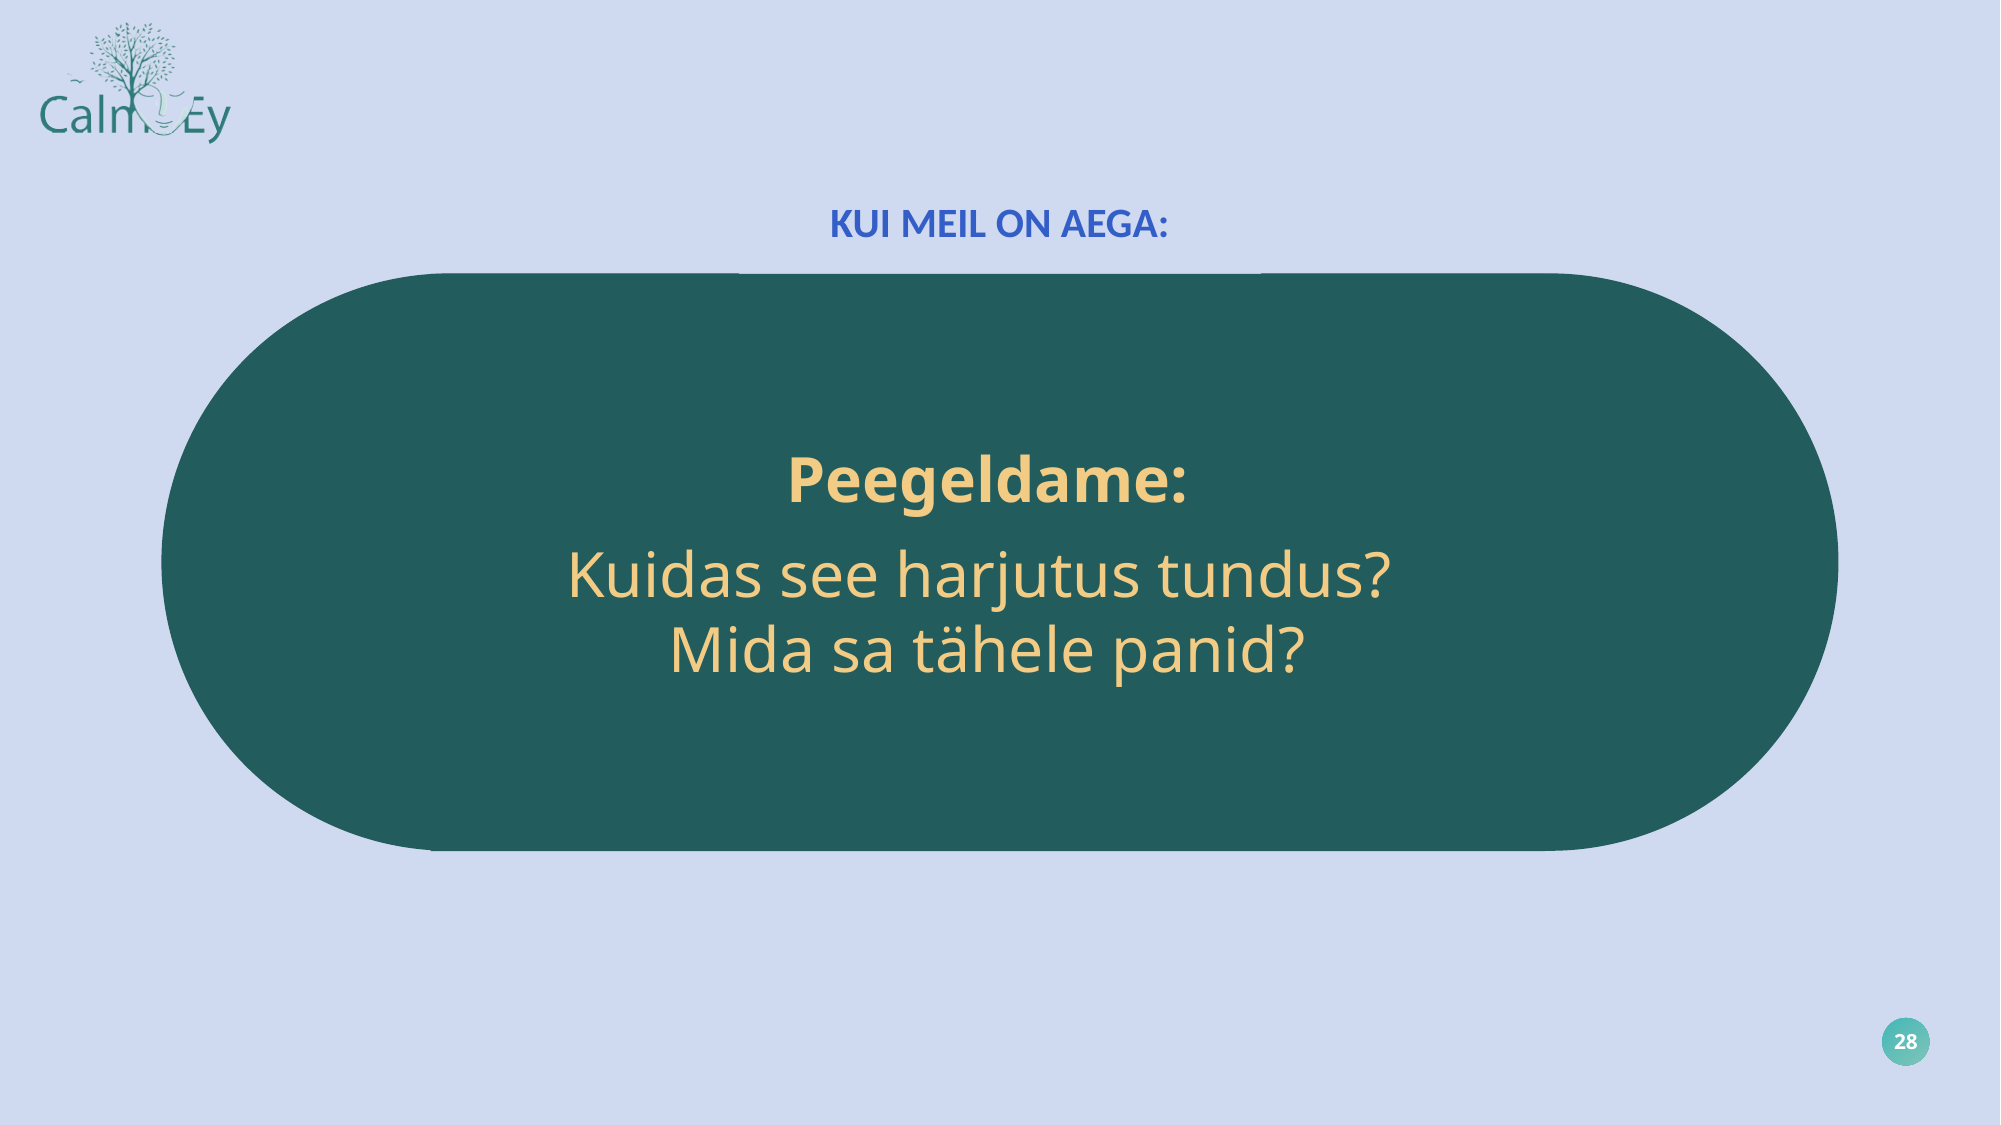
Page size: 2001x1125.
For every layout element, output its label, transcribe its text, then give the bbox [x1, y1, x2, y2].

text_box [1545, 273, 1839, 851]
text_box Peegeldame: Kuidas see harjutus tundus? Mida sa tähele panid? [430, 273, 1545, 852]
text_box KUI MEIL ON AEGA: [594, 187, 1405, 262]
text_box [161, 274, 430, 851]
picture [19, 4, 256, 152]
